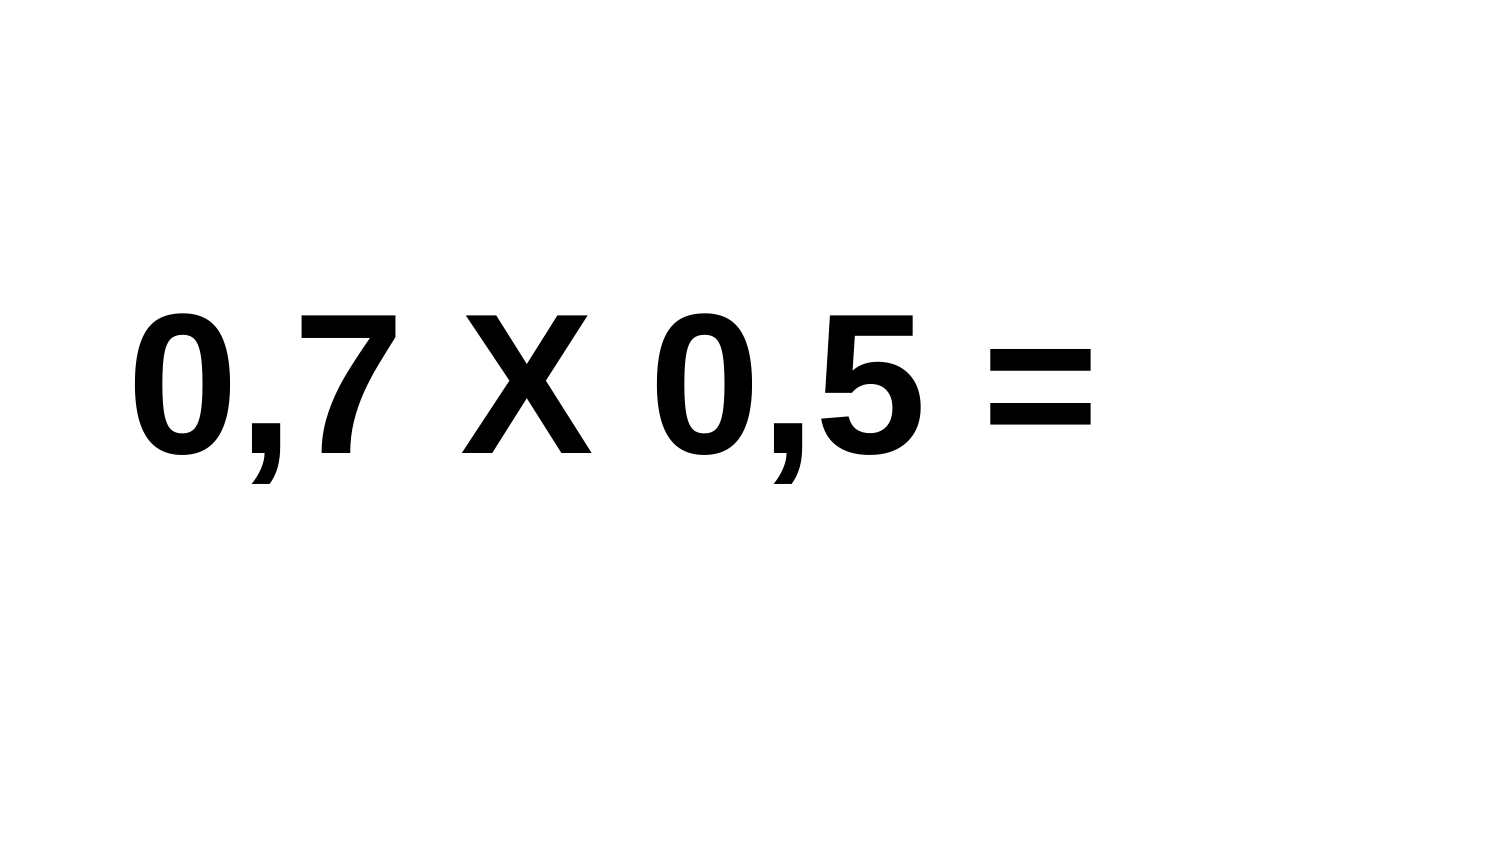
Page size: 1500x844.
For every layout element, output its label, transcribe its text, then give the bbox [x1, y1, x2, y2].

text_box 0,7 X 0,5 = [112, 318, 1388, 509]
